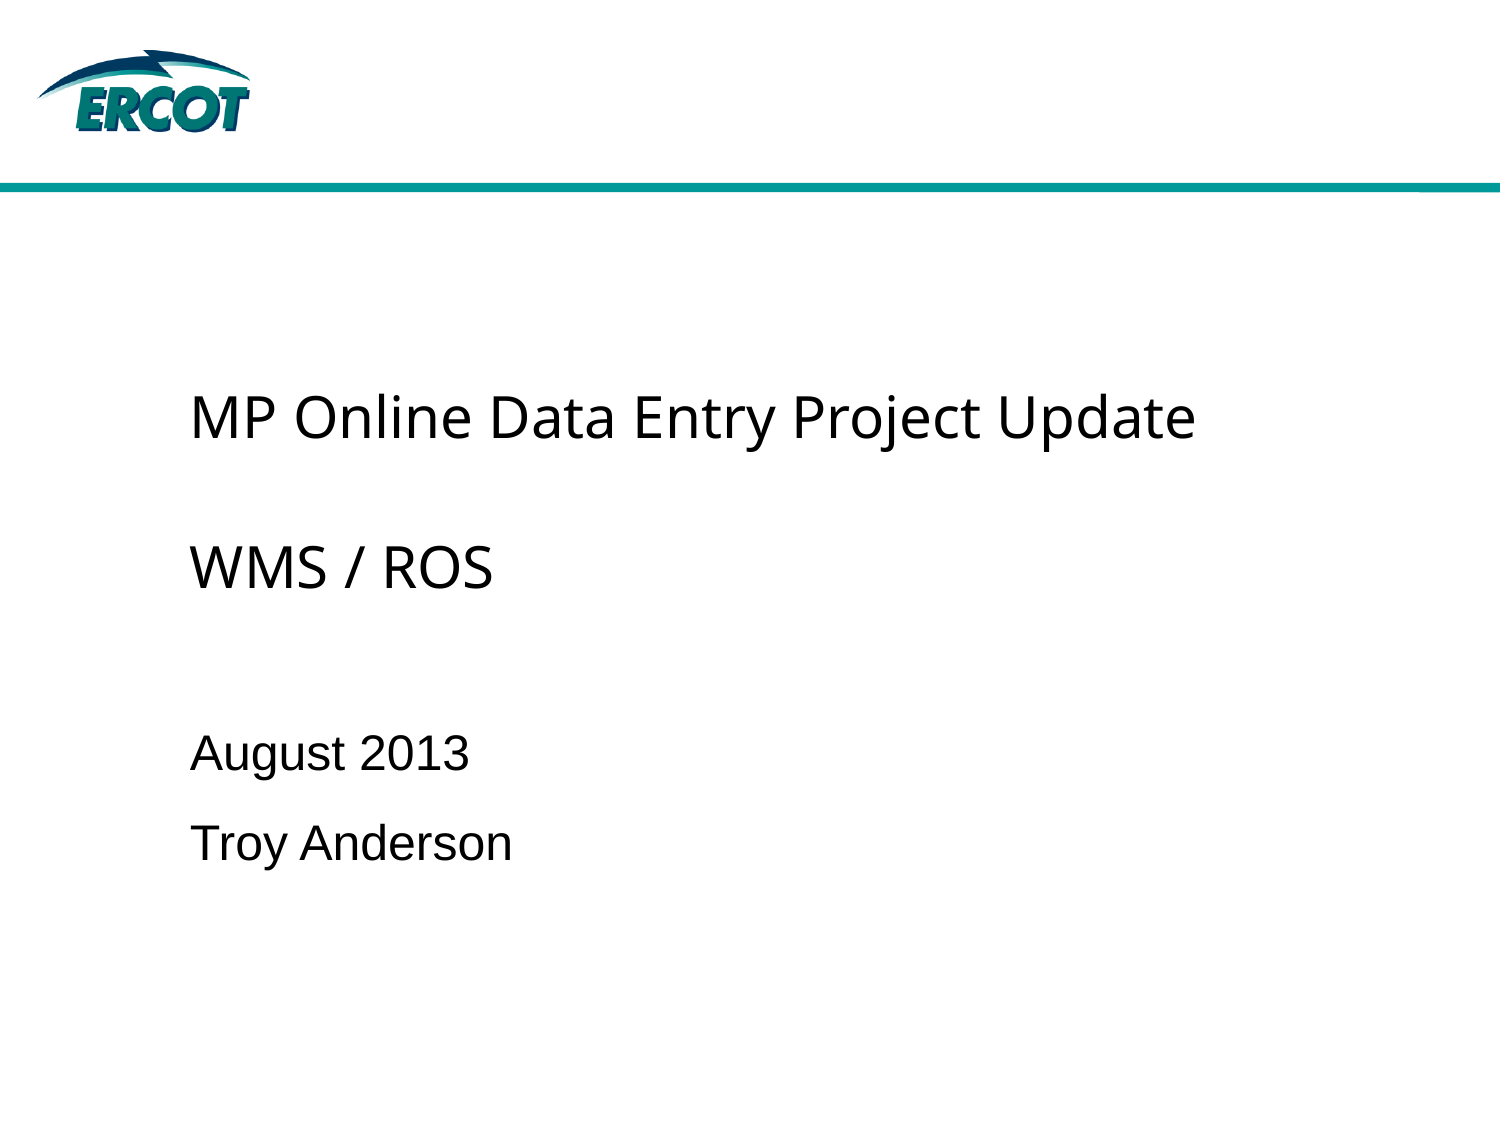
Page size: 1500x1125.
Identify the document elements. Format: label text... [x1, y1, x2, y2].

title MP Online Data Entry Project Update WMS / ROS August 2013 Troy Anderson [174, 287, 1426, 963]
picture [37, 50, 250, 136]
